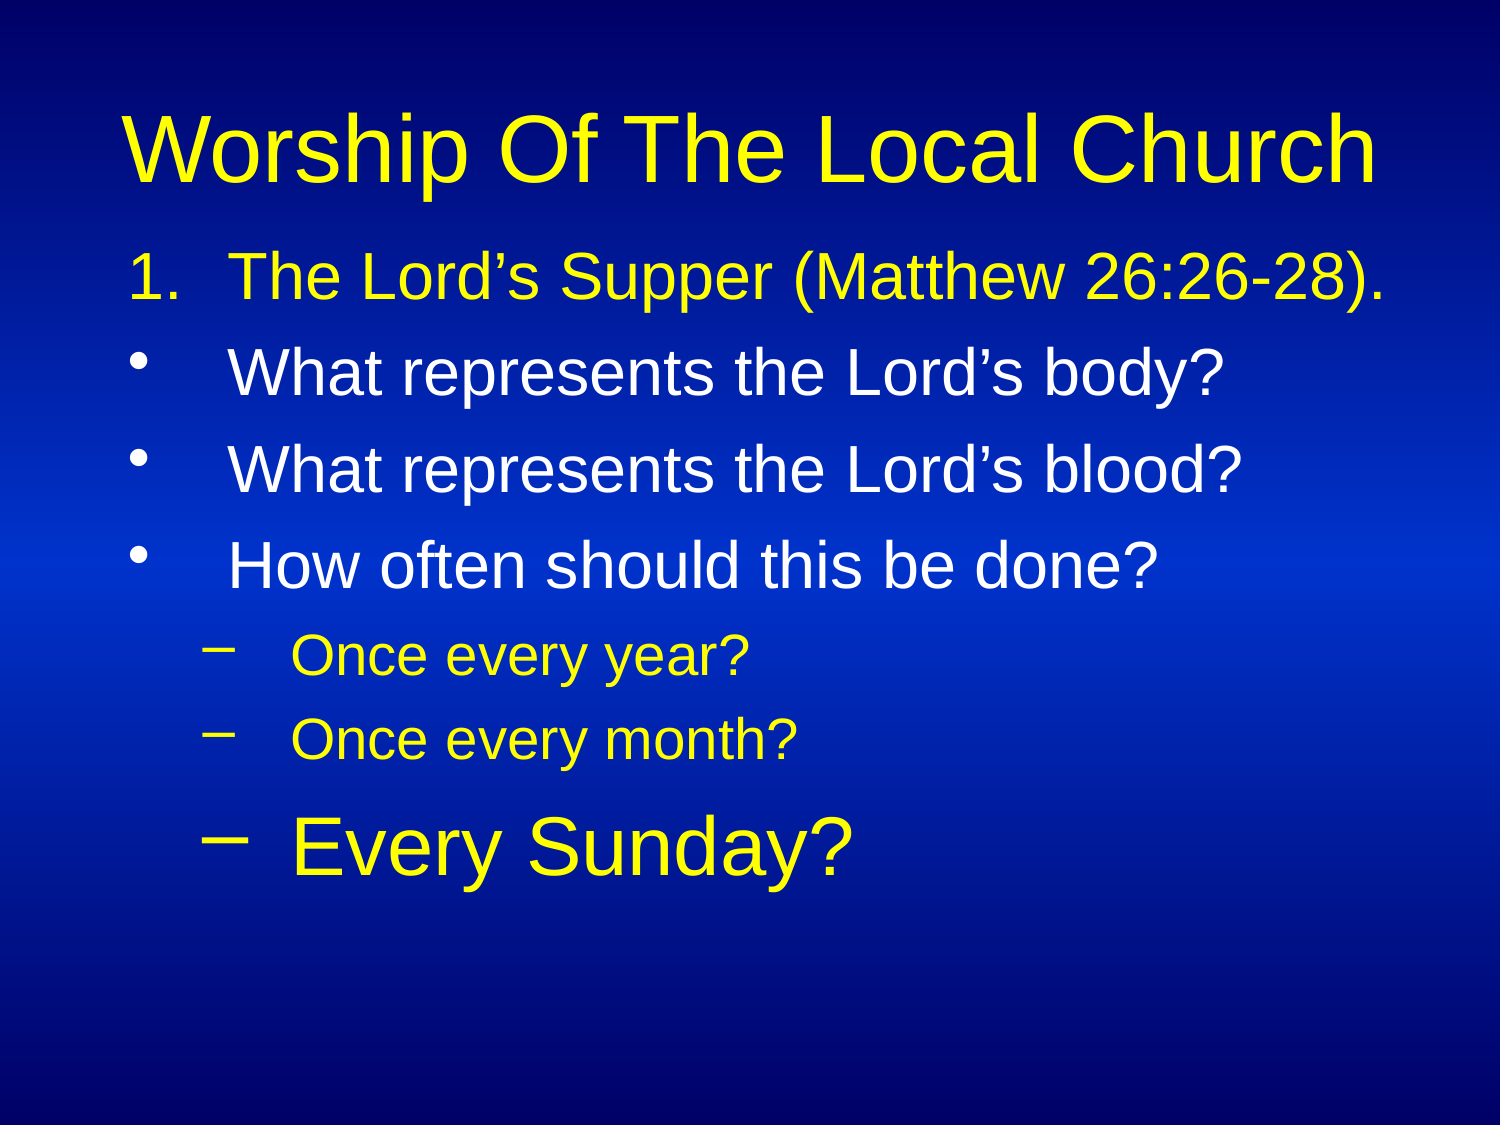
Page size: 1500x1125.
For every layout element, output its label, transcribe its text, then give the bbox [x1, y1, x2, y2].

list The Lord’s Supper (Matthew 26:26-28). What represents the Lord’s body? What represents the Lord’s blood? How often should this be done? Once every year? Once every month? Every Sunday? [112, 224, 1463, 1125]
title Worship Of The Local Church [37, 50, 1463, 238]
